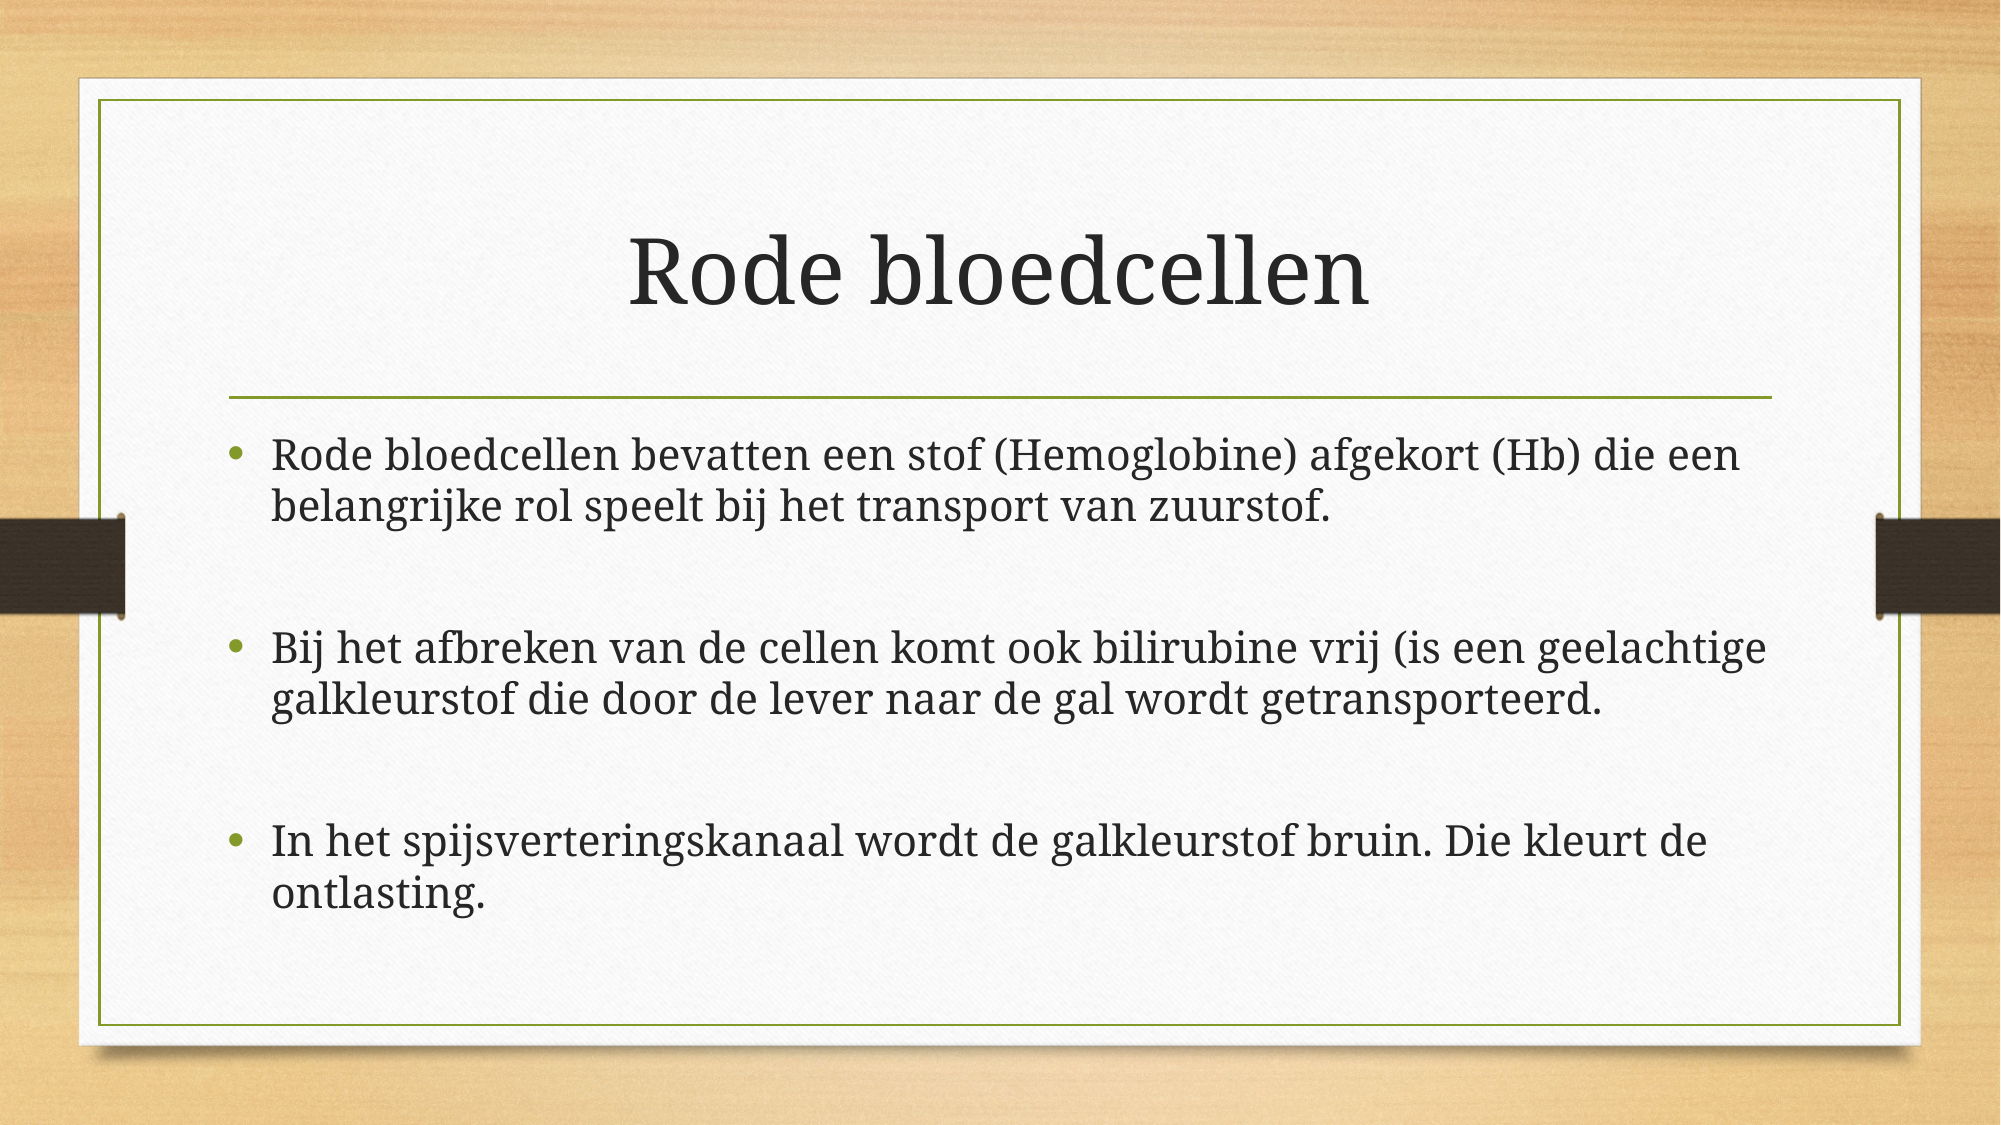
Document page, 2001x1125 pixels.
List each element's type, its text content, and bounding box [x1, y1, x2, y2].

title Rode bloedcellen [212, 161, 1788, 375]
list Rode bloedcellen bevatten een stof (Hemoglobine) afgekort (Hb) die een belangrijke rol speelt bij het transport van zuurstof. Bij het afbreken van de cellen komt ook bilirubine vrij (is een geelachtige galkleurstof die door de lever naar de gal wordt getransporteerd. In het spijsverteringskanaal wordt de galkleurstof bruin. Die kleurt de ontlasting. [212, 419, 1788, 964]
picture [0, 0, 2001, 1125]
